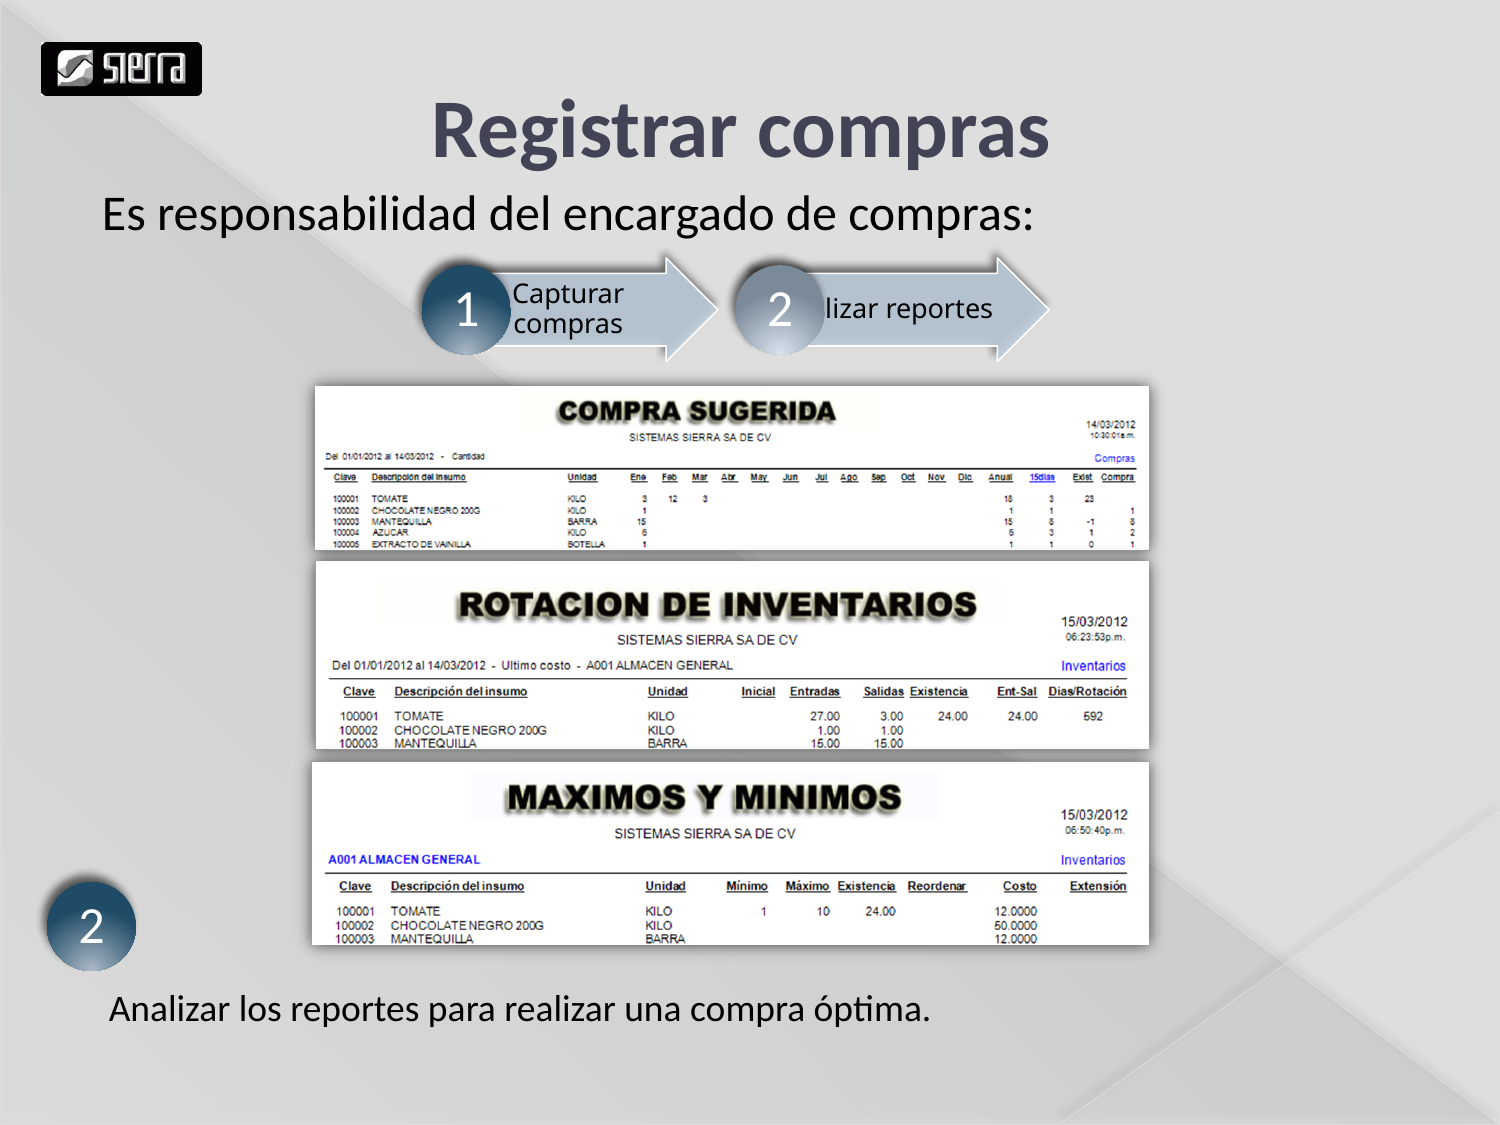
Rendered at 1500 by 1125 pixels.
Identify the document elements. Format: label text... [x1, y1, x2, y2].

picture [287, 363, 1173, 968]
text_box Analizar los reportes para realizar una compra óptima. [94, 976, 1335, 1036]
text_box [46, 881, 137, 972]
picture [41, 42, 202, 97]
text_box Registrar compras [416, 66, 1066, 172]
text_box Es responsabilidad del encargado de compras: [76, 172, 1427, 268]
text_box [241, 231, 1243, 389]
